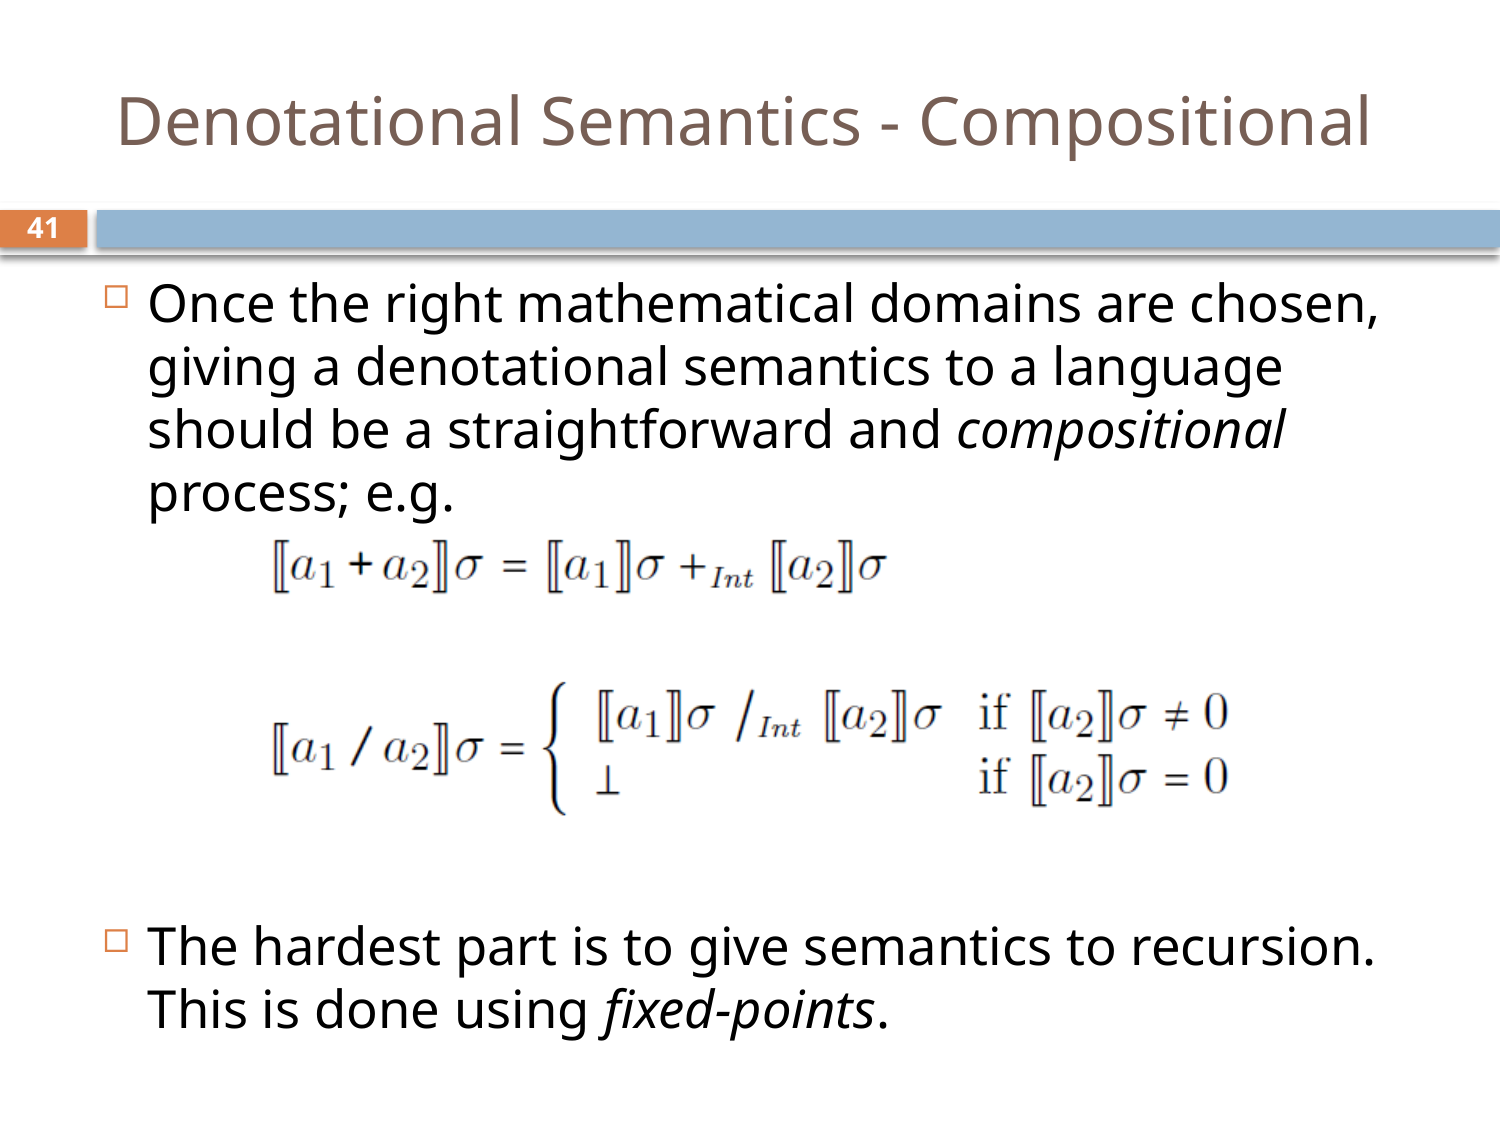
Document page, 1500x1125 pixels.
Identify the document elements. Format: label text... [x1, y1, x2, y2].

title Denotational Semantics - Compositional [100, 37, 1438, 200]
list Once the right mathematical domains are chosen, giving a denotational semantics to a language should be a straightforward and compositional process; e.g. The hardest part is to give semantics to recursion. This is done using fixed-points. [87, 262, 1463, 1050]
picture [255, 673, 1244, 826]
slide_number 41 [0, 208, 88, 249]
picture [265, 534, 895, 599]
